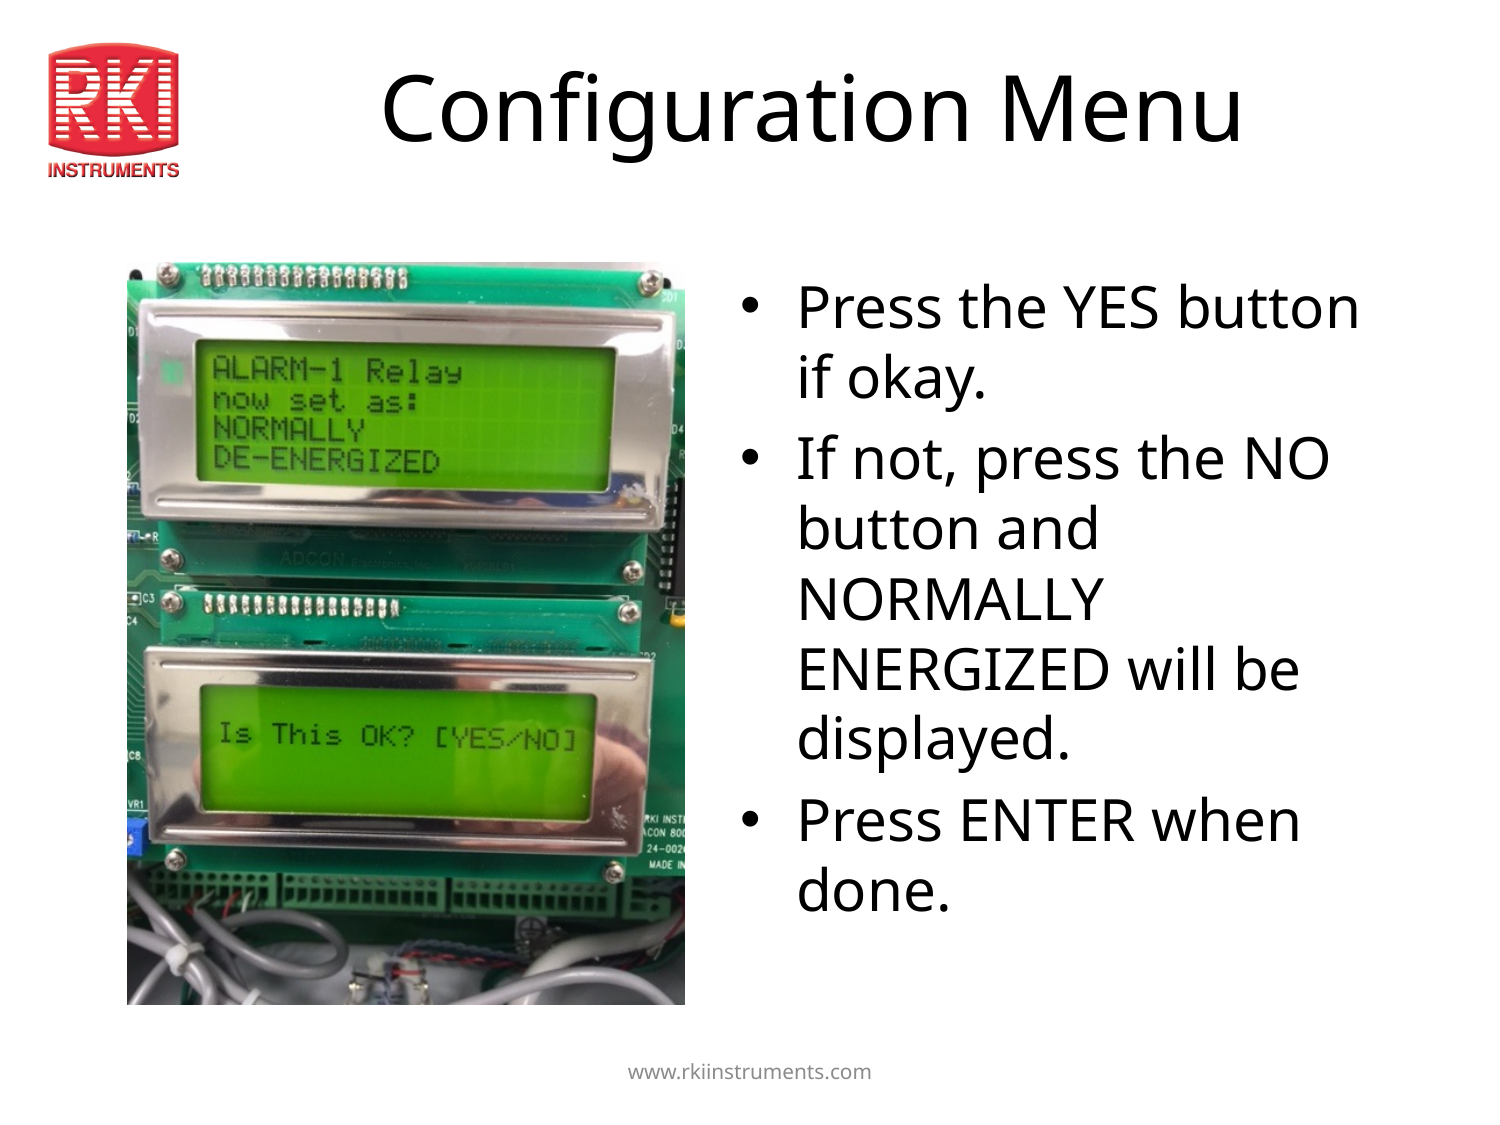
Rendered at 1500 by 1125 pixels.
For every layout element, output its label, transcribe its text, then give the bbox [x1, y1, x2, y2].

list Press the YES button if okay. If not, press the NO button and NORMALLY ENERGIZED will be displayed. Press ENTER when done. [738, 262, 1425, 1005]
title Configuration Menu [175, 49, 1451, 161]
picture [37, 37, 188, 184]
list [74, 262, 738, 1006]
footer www.rkiinstruments.com [512, 1042, 988, 1103]
